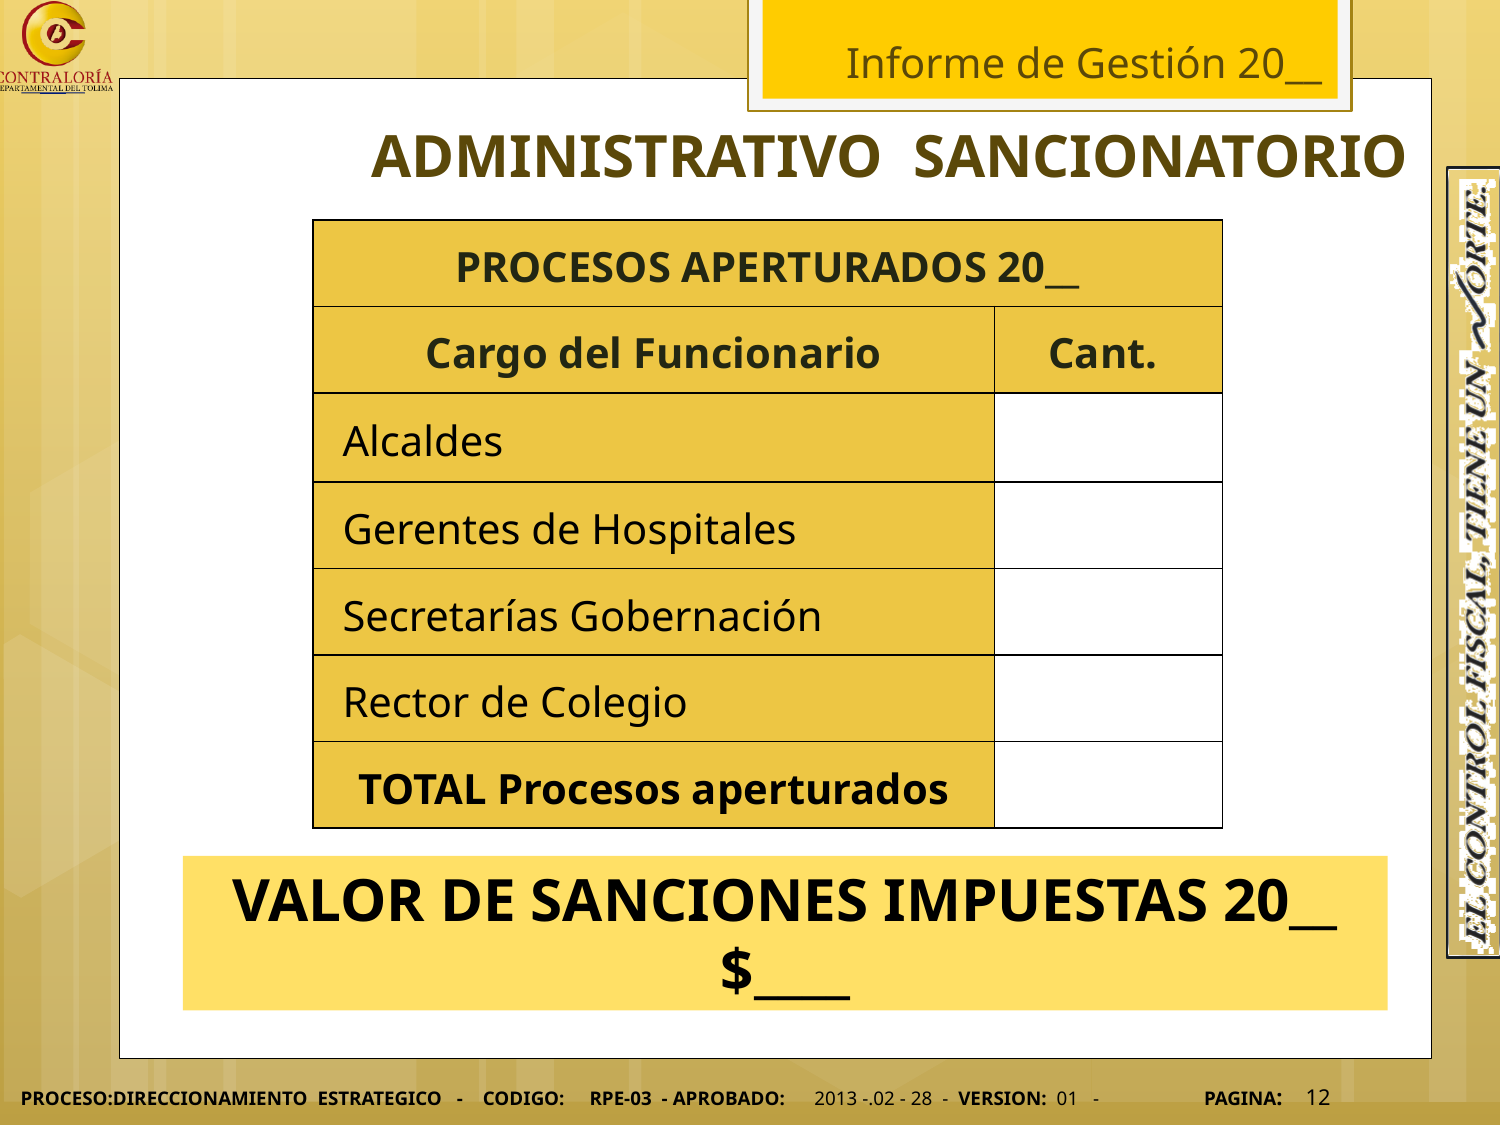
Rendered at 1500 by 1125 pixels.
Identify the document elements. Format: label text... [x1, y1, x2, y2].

table_cell [995, 394, 1222, 481]
table_cell [995, 569, 1222, 654]
table_header PROCESOS APERTURADOS 20__ [314, 221, 1222, 306]
table_cell TOTAL Procesos aperturados [314, 742, 994, 827]
table_cell [995, 742, 1222, 827]
picture [1446, 166, 1500, 959]
table_cell Cargo del Funcionario [314, 307, 994, 392]
table_cell Secretarías Gobernación [314, 569, 994, 654]
table_cell Cant. [995, 307, 1222, 392]
text_box VALOR DE SANCIONES IMPUESTAS 20__ $____ [182, 855, 1388, 1011]
table_cell Rector de Colegio [314, 656, 994, 741]
title ADMINISTRATIVO SANCIONATORIO [270, 101, 1424, 197]
table_cell [995, 483, 1222, 568]
picture [0, 1, 113, 94]
table_cell Gerentes de Hospitales [314, 483, 994, 568]
table_cell Alcaldes [314, 394, 994, 481]
table_cell [995, 656, 1222, 741]
